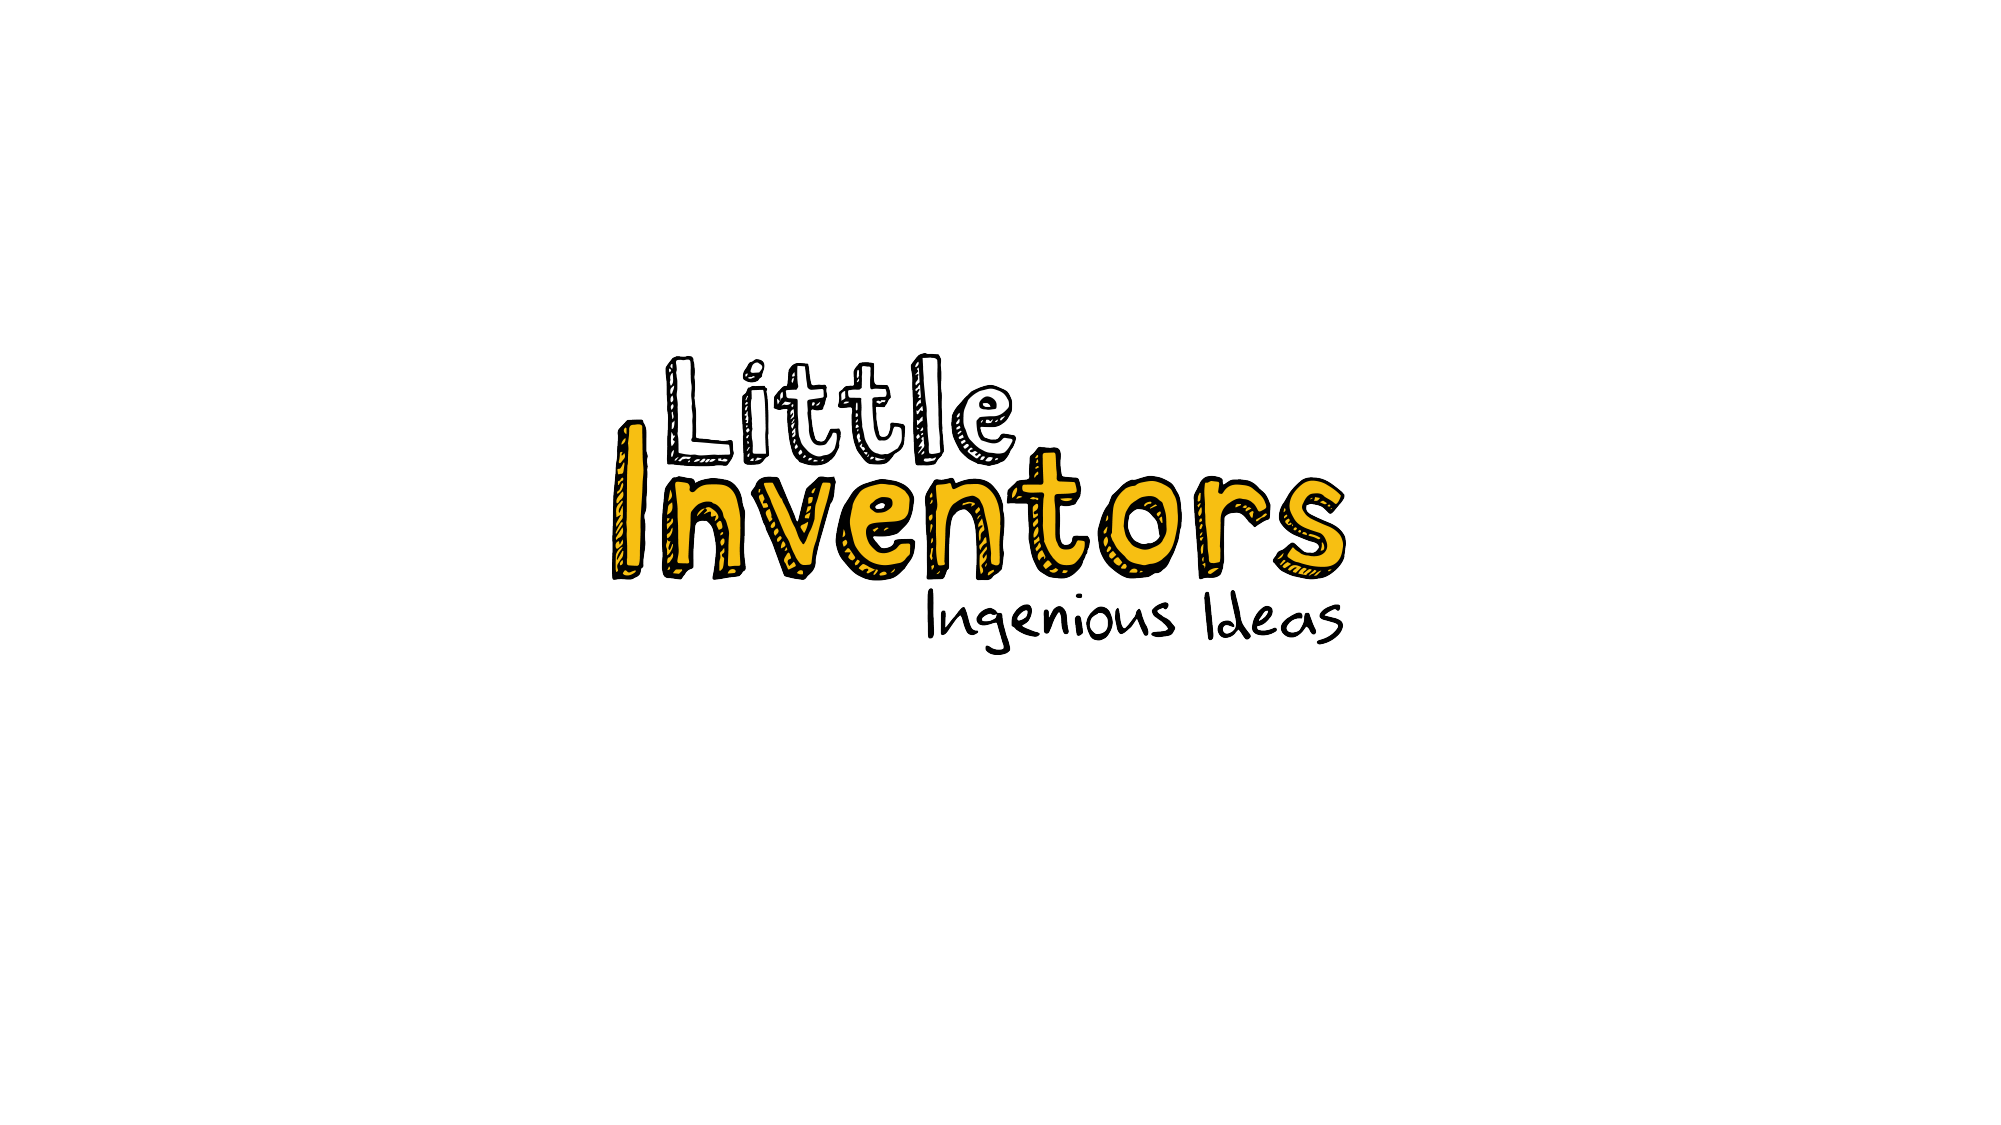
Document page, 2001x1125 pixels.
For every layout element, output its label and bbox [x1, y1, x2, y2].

picture [612, 353, 1346, 655]
